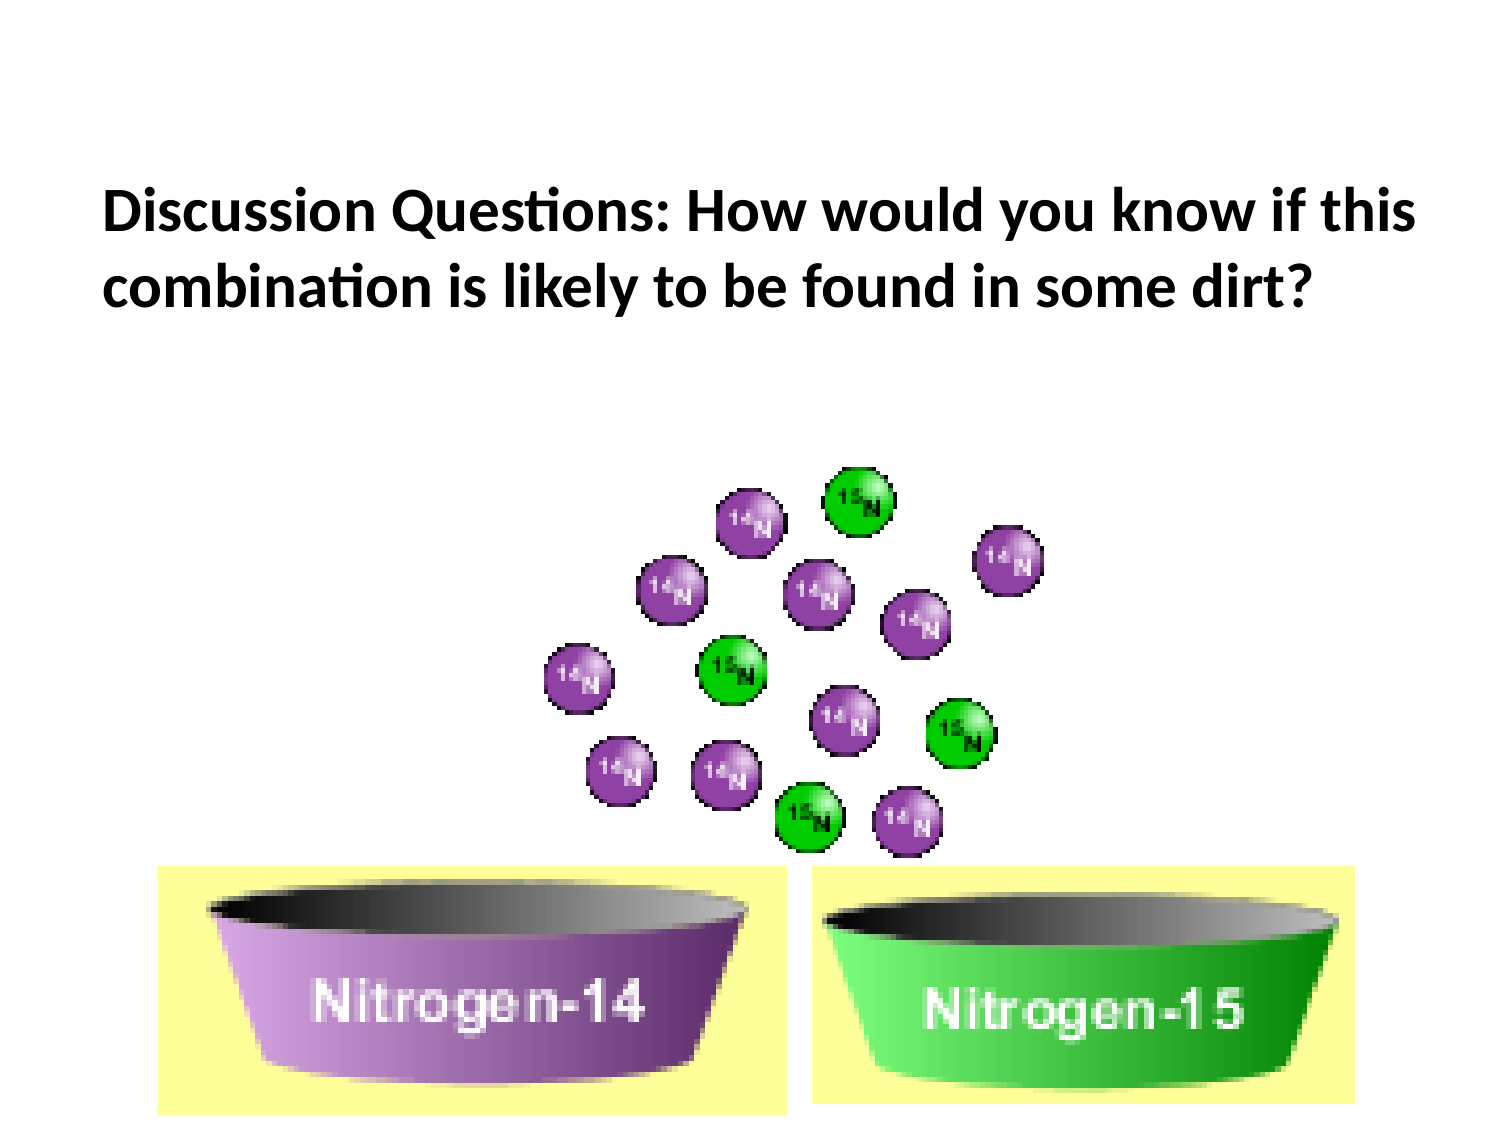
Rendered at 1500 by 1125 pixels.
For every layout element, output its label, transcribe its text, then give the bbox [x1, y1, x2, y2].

title Discussion Questions: How would you know if this combination is likely to be found in some dirt? [87, 149, 1438, 338]
picture [157, 446, 1355, 1116]
